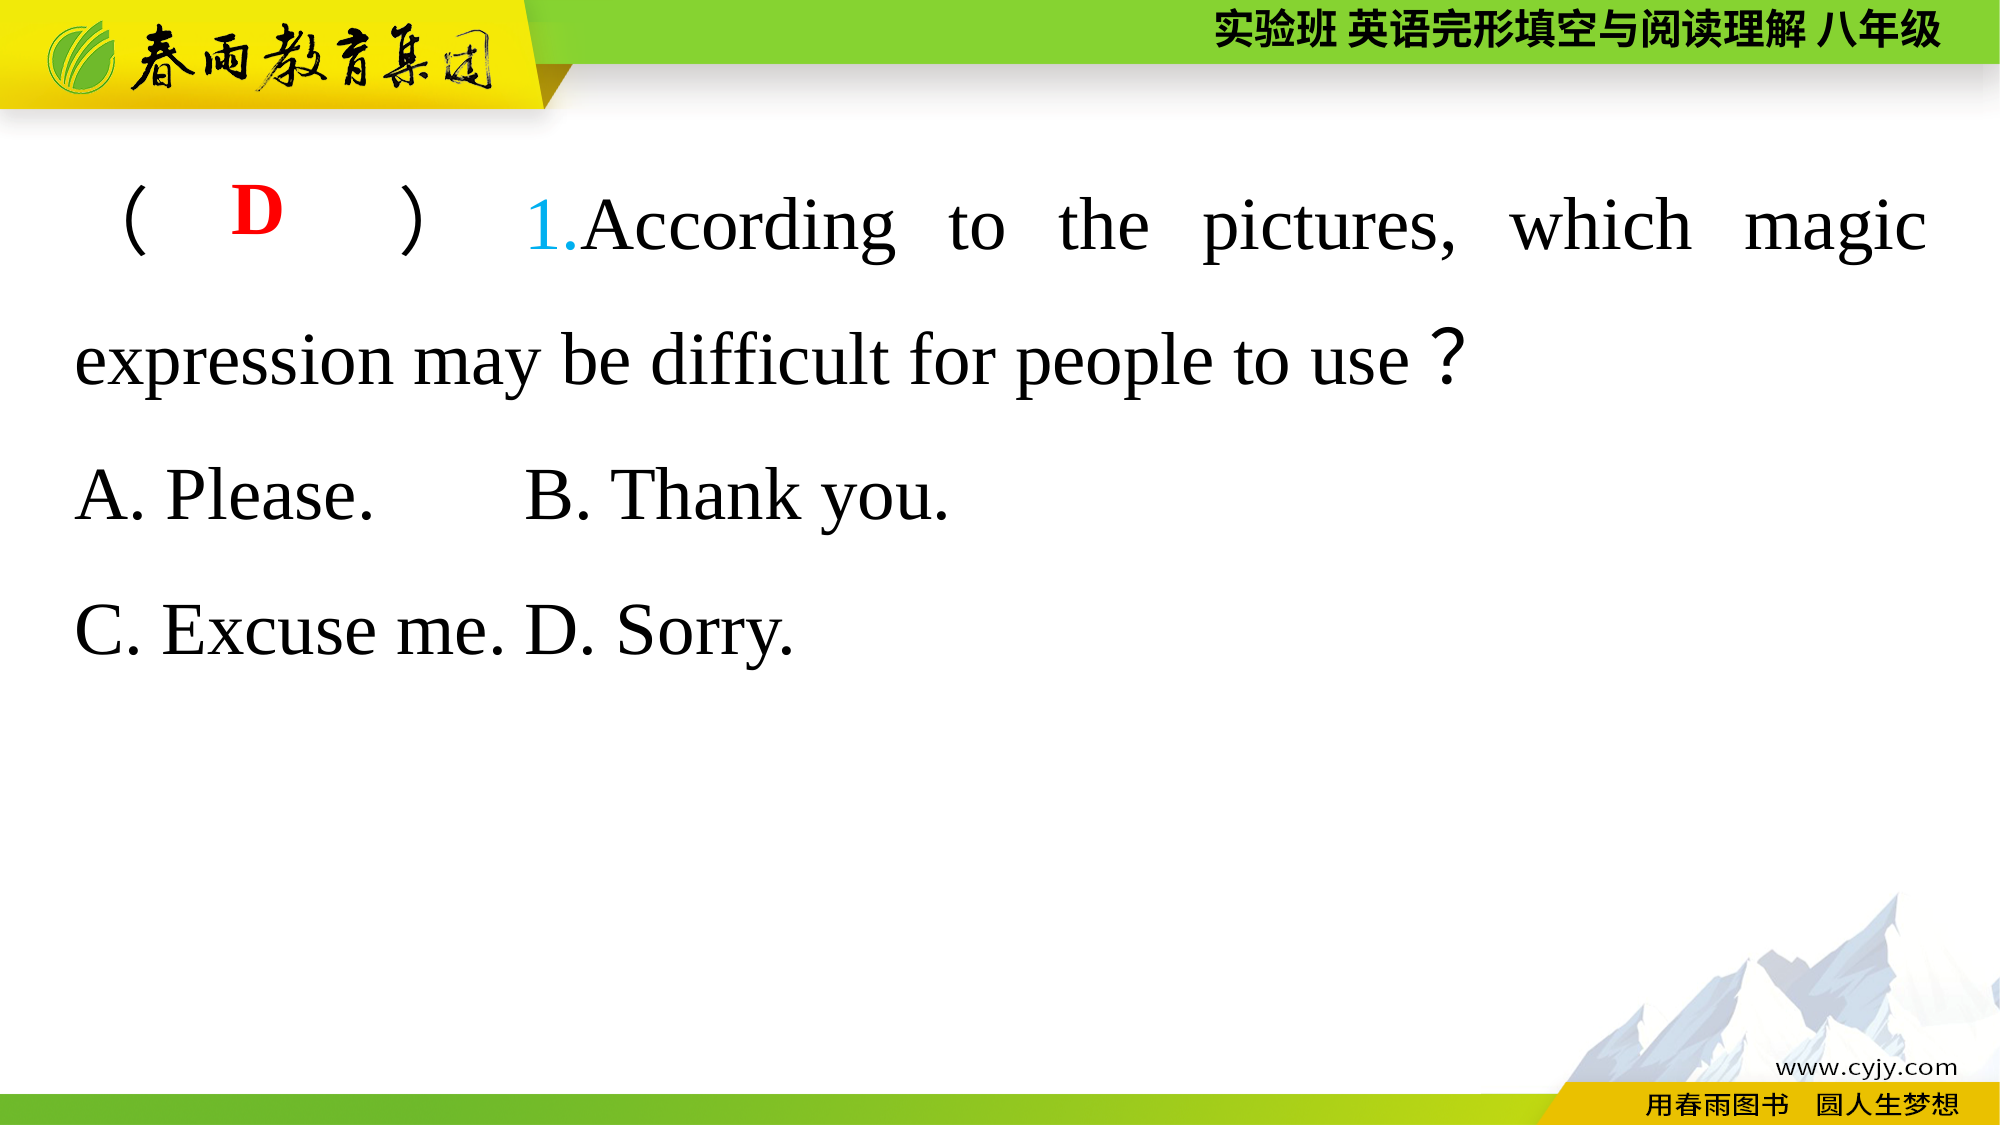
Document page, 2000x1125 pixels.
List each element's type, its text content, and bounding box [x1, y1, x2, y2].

list （ ）1.According to the pictures, which magic expression may be difficult for people to use？ A. Please. B. Thank you. C. Excuse me. D. Sorry. [59, 122, 1944, 667]
picture [0, 0, 2000, 1125]
text_box D [216, 151, 301, 257]
